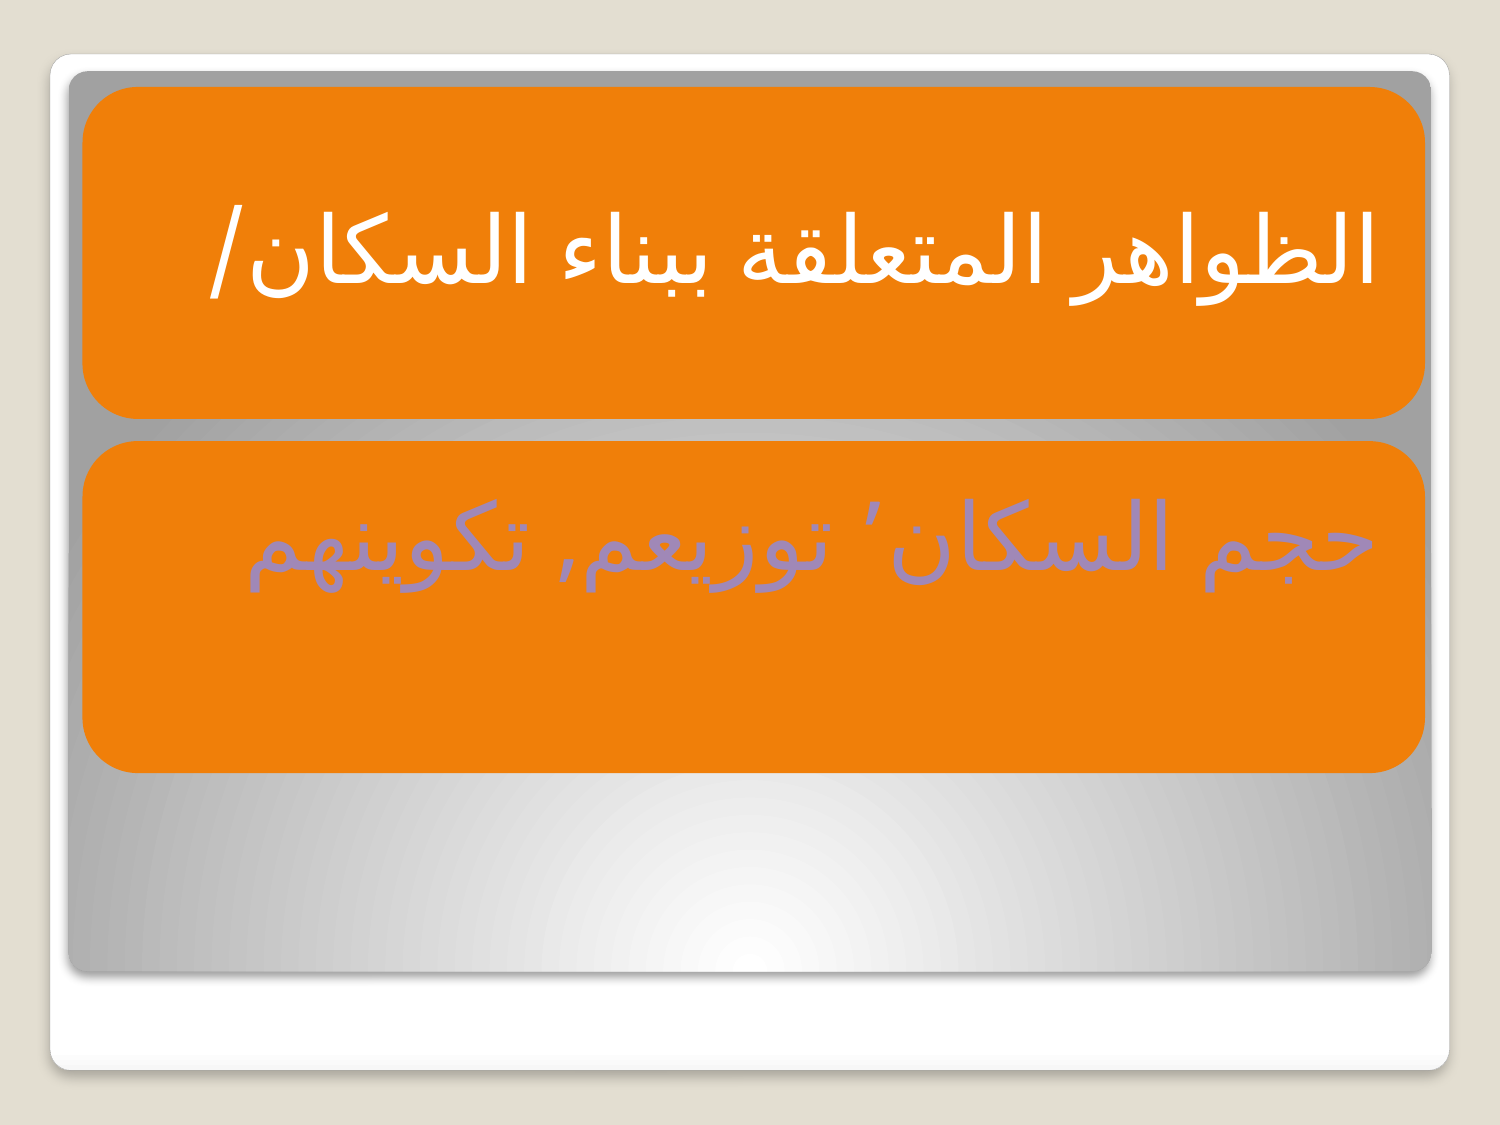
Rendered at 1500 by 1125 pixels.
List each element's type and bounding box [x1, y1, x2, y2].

list [82, 86, 1426, 775]
